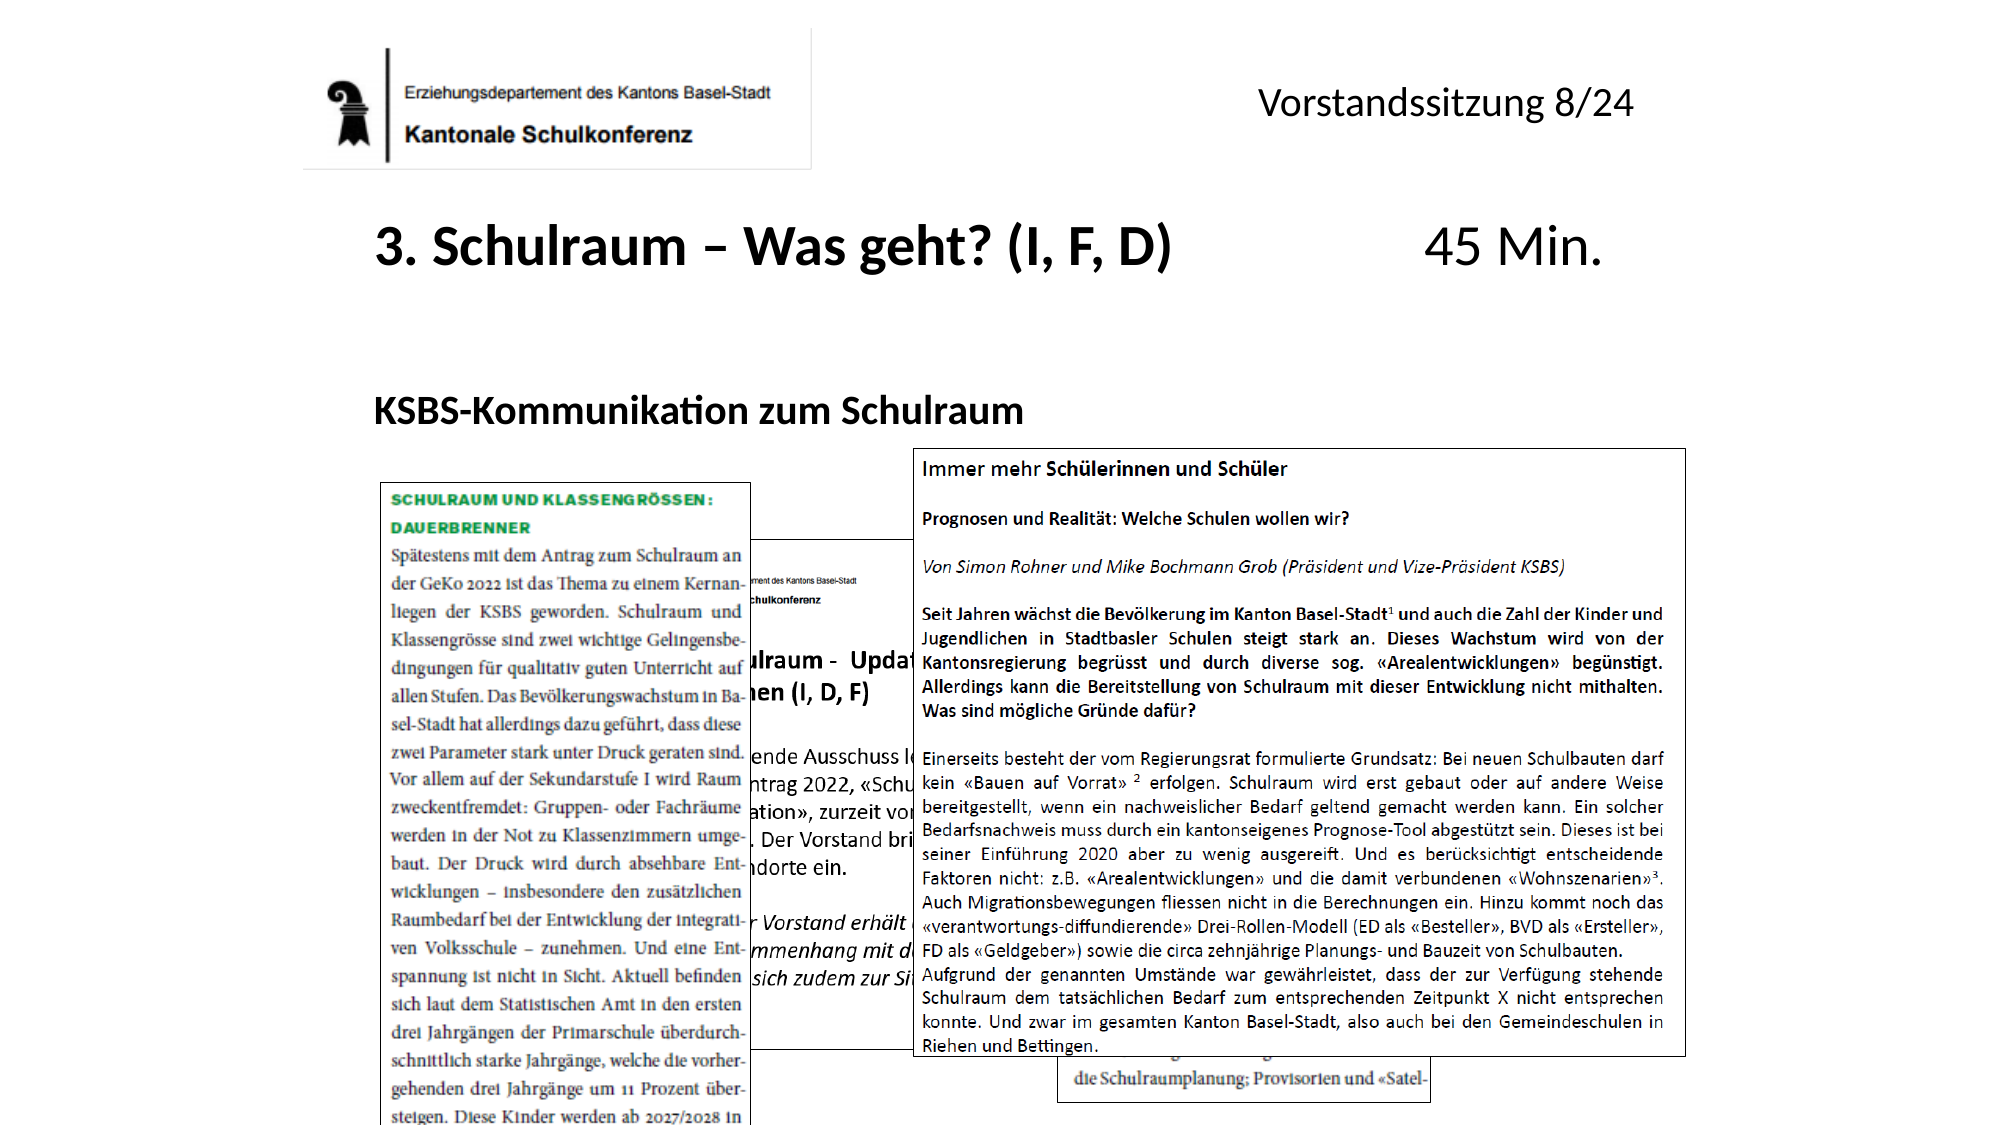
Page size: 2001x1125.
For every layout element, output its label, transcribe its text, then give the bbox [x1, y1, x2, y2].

picture [380, 448, 1686, 1125]
picture [302, 28, 813, 171]
title Vorstandssitzung 8/24 [314, 0, 1650, 200]
text_box KSBS-Kommunikation zum Schulraum [359, 375, 1664, 531]
text_box 3. Schulraum – Was geht? (I, F, D) 45 Min. [359, 199, 1664, 285]
